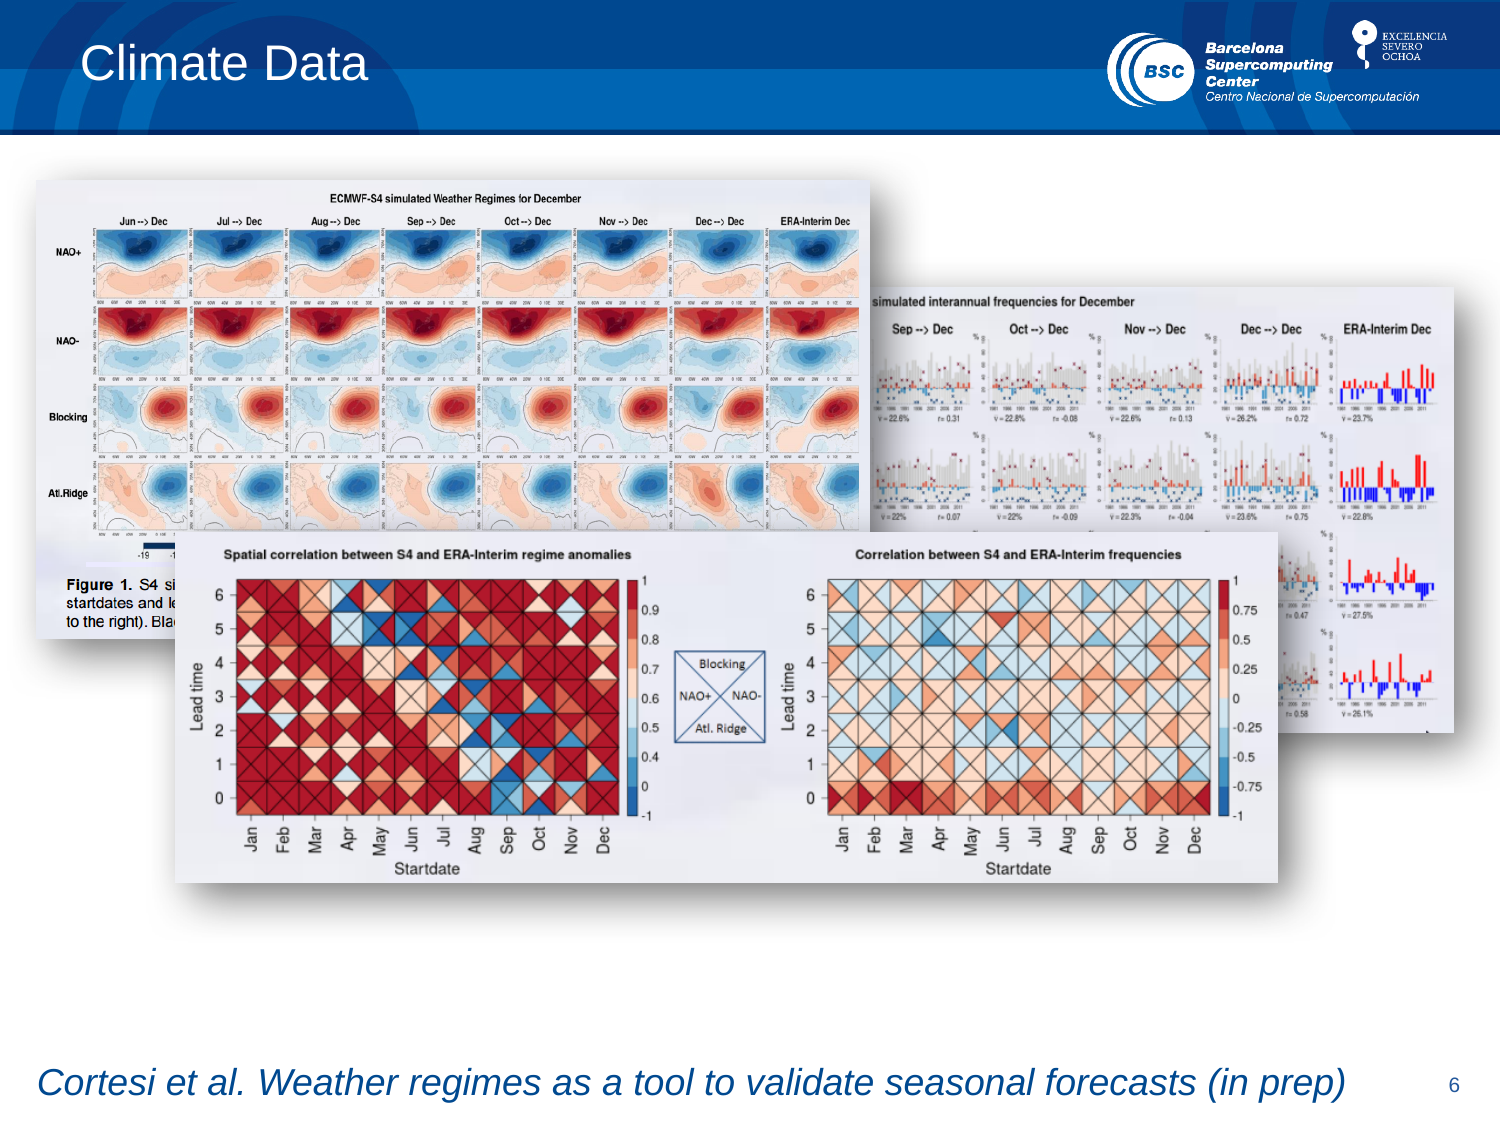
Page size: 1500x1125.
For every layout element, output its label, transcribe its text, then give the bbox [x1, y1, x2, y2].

picture [36, 180, 1454, 883]
picture [0, 0, 1500, 135]
text_box Cortesi et al. Weather regimes as a tool to validate seasonal forecasts (in prep) [22, 1050, 1403, 1111]
title Climate Data [65, 23, 1081, 135]
